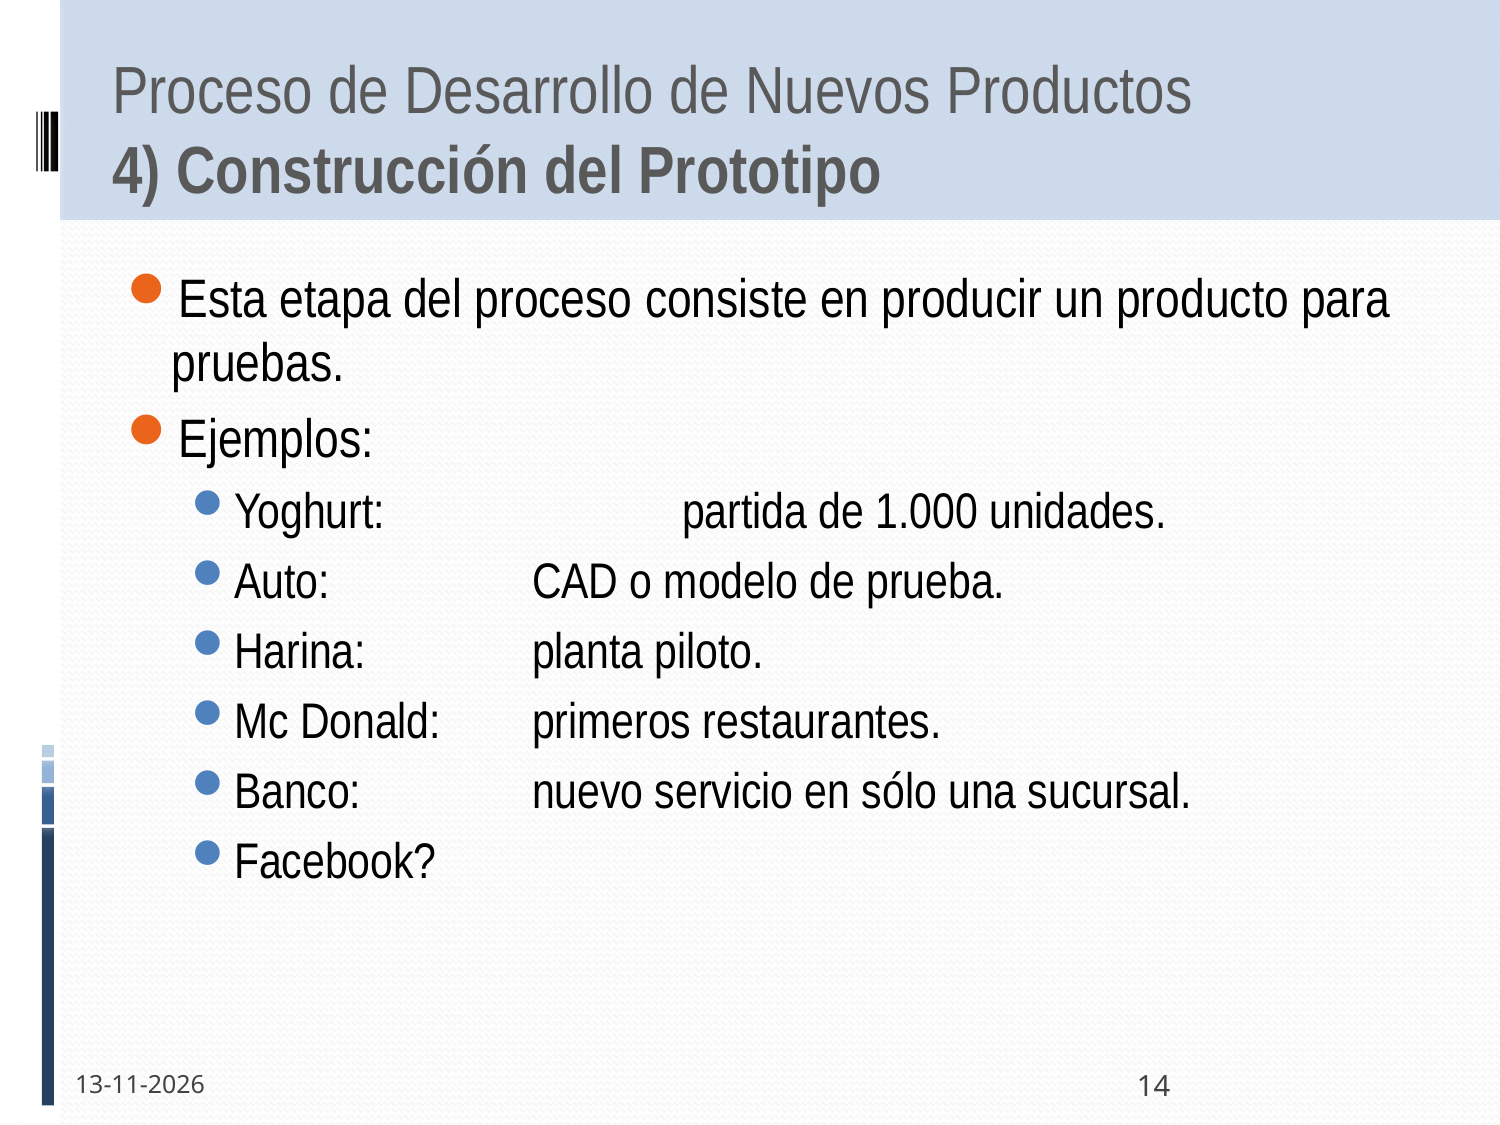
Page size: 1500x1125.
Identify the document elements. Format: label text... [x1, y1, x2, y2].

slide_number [75, 1042, 243, 1103]
slide_number 14 [1045, 1046, 1171, 1107]
list Esta etapa del proceso consiste en producir un producto para pruebas. Ejemplos: Yoghurt: partida de 1.000 unidades. Auto: CAD o modelo de prueba. Harina: planta piloto. Mc Donald: primeros restaurantes. Banco: nuevo servicio en sólo una sucursal. Facebook? [111, 255, 1436, 1038]
title Proceso de Desarrollo de Nuevos Productos 4) Construcción del Prototipo [111, 18, 1436, 207]
